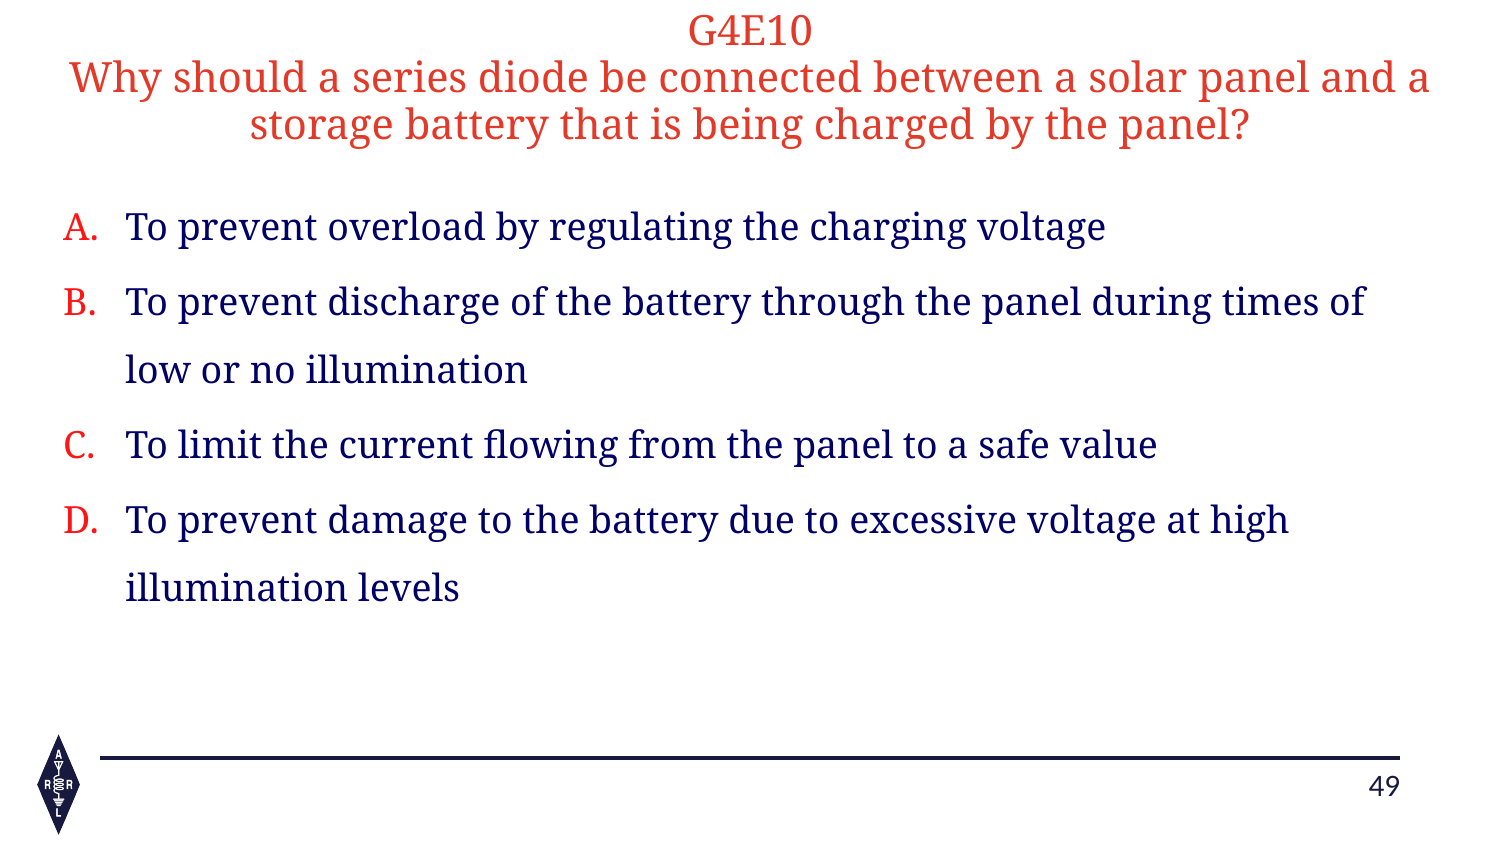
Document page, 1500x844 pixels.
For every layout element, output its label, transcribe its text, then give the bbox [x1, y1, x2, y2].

text_box To prevent overload by regulating the charging voltage To prevent discharge of the battery through the panel during times of low or no illumination To limit the current flowing from the panel to a safe value To prevent damage to the battery due to excessive voltage at high illumination levels [48, 173, 1424, 718]
text_box G4E10 Why should a series diode be connected between a solar panel and a storage battery that is being charged by the panel? [0, 0, 1500, 174]
picture [37, 734, 80, 835]
slide_number 49 [1302, 761, 1400, 807]
